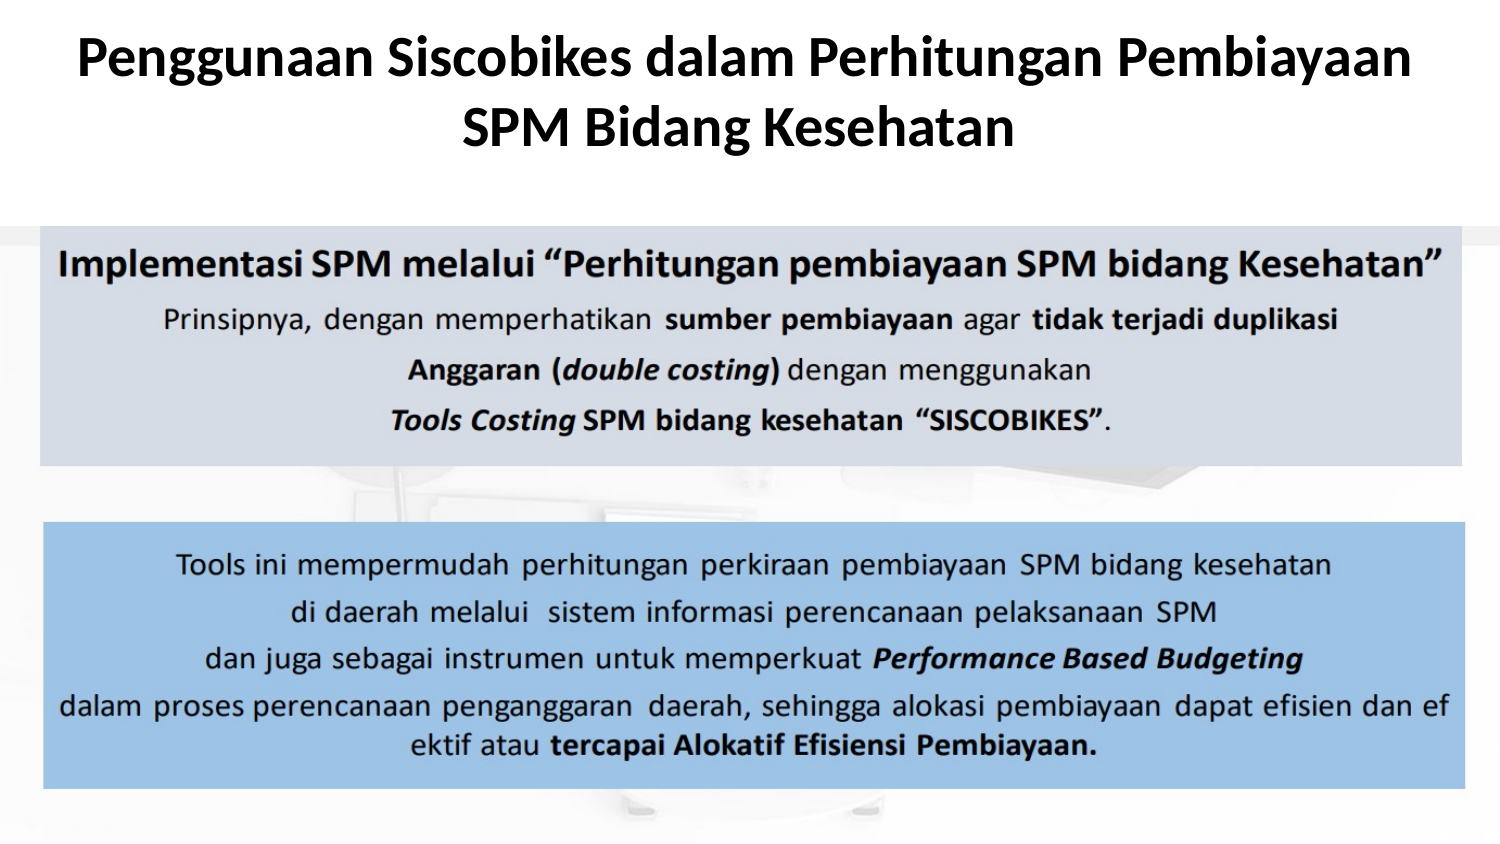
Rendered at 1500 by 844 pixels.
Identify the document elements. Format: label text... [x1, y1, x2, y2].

text_box Penggunaan Siscobikes dalam Perhitungan Pembiayaan SPM Bidang Kesehatan [17, 10, 1473, 166]
picture [0, 226, 1500, 844]
